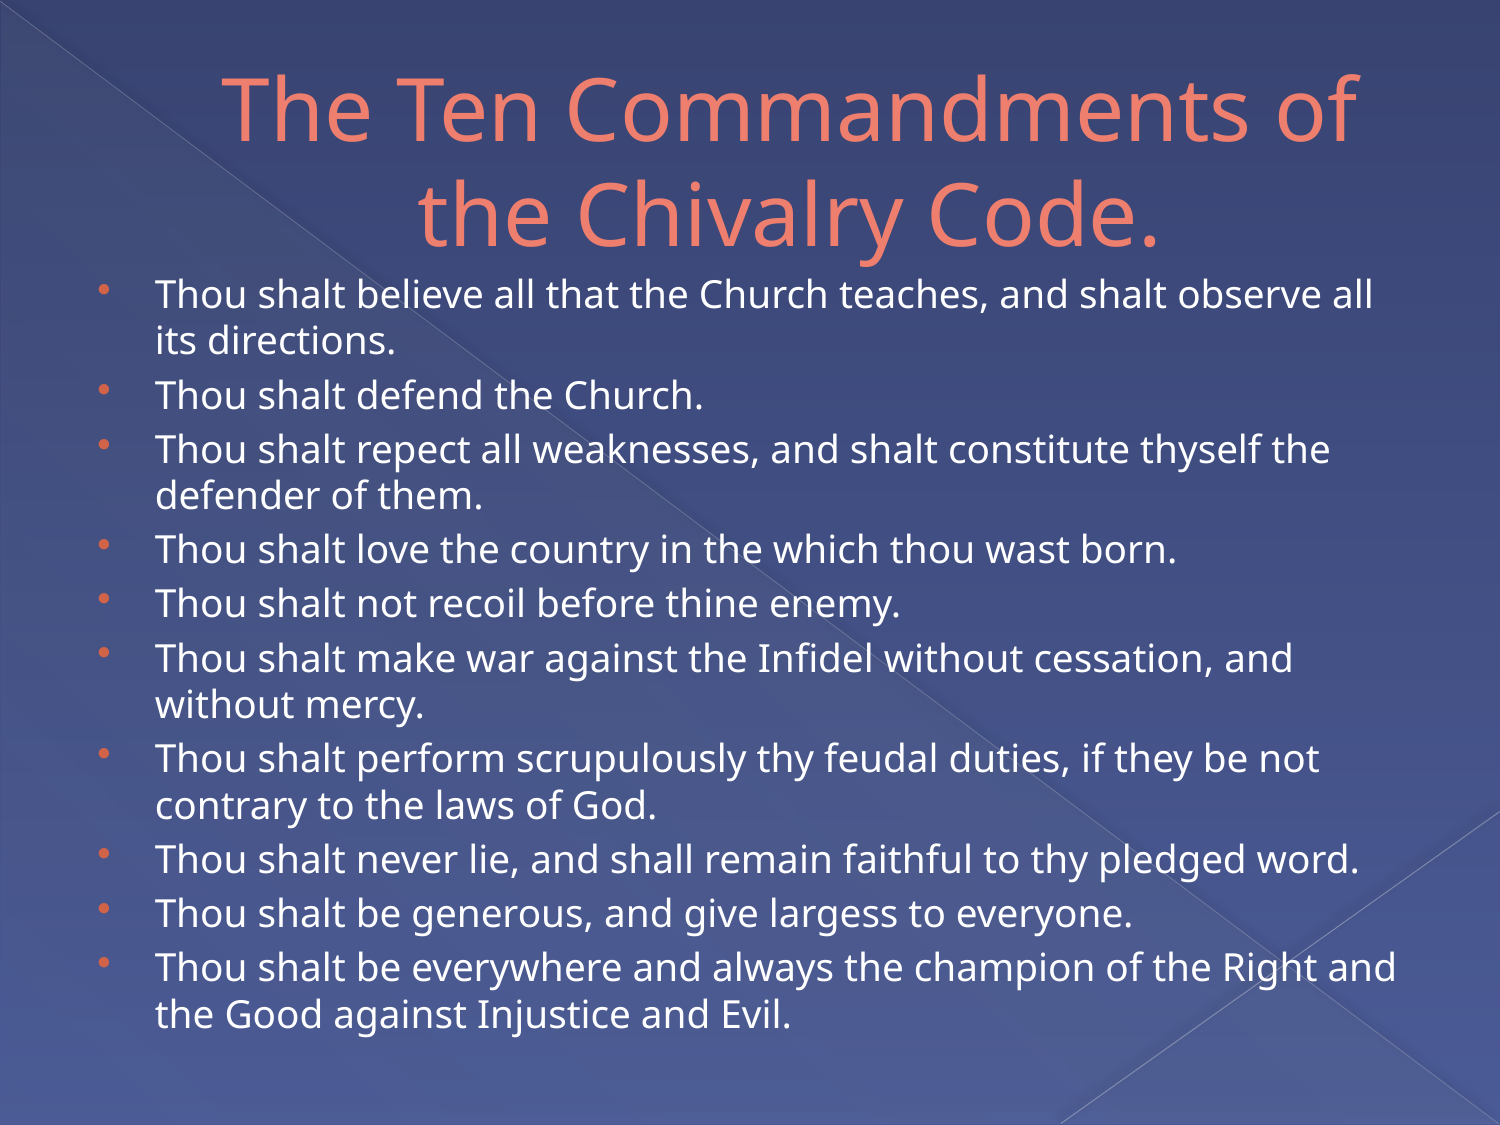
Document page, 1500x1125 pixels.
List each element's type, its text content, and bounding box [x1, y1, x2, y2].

title The Ten Commandments of the Chivalry Code. [75, 43, 1425, 262]
list Thou shalt believe all that the Church teaches, and shalt observe all its directions. Thou shalt defend the Church. Thou shalt repect all weaknesses, and shalt constitute thyself the defender of them. Thou shalt love the country in the which thou wast born. Thou shalt not recoil before thine enemy. Thou shalt make war against the Infidel without cessation, and without mercy. Thou shalt perform scrupulously thy feudal duties, if they be not contrary to the laws of God. Thou shalt never lie, and shall remain faithful to thy pledged word. Thou shalt be generous, and give largess to everyone. Thou shalt be everywhere and always the champion of the Right and the Good against Injustice and Evil. [75, 262, 1425, 1059]
